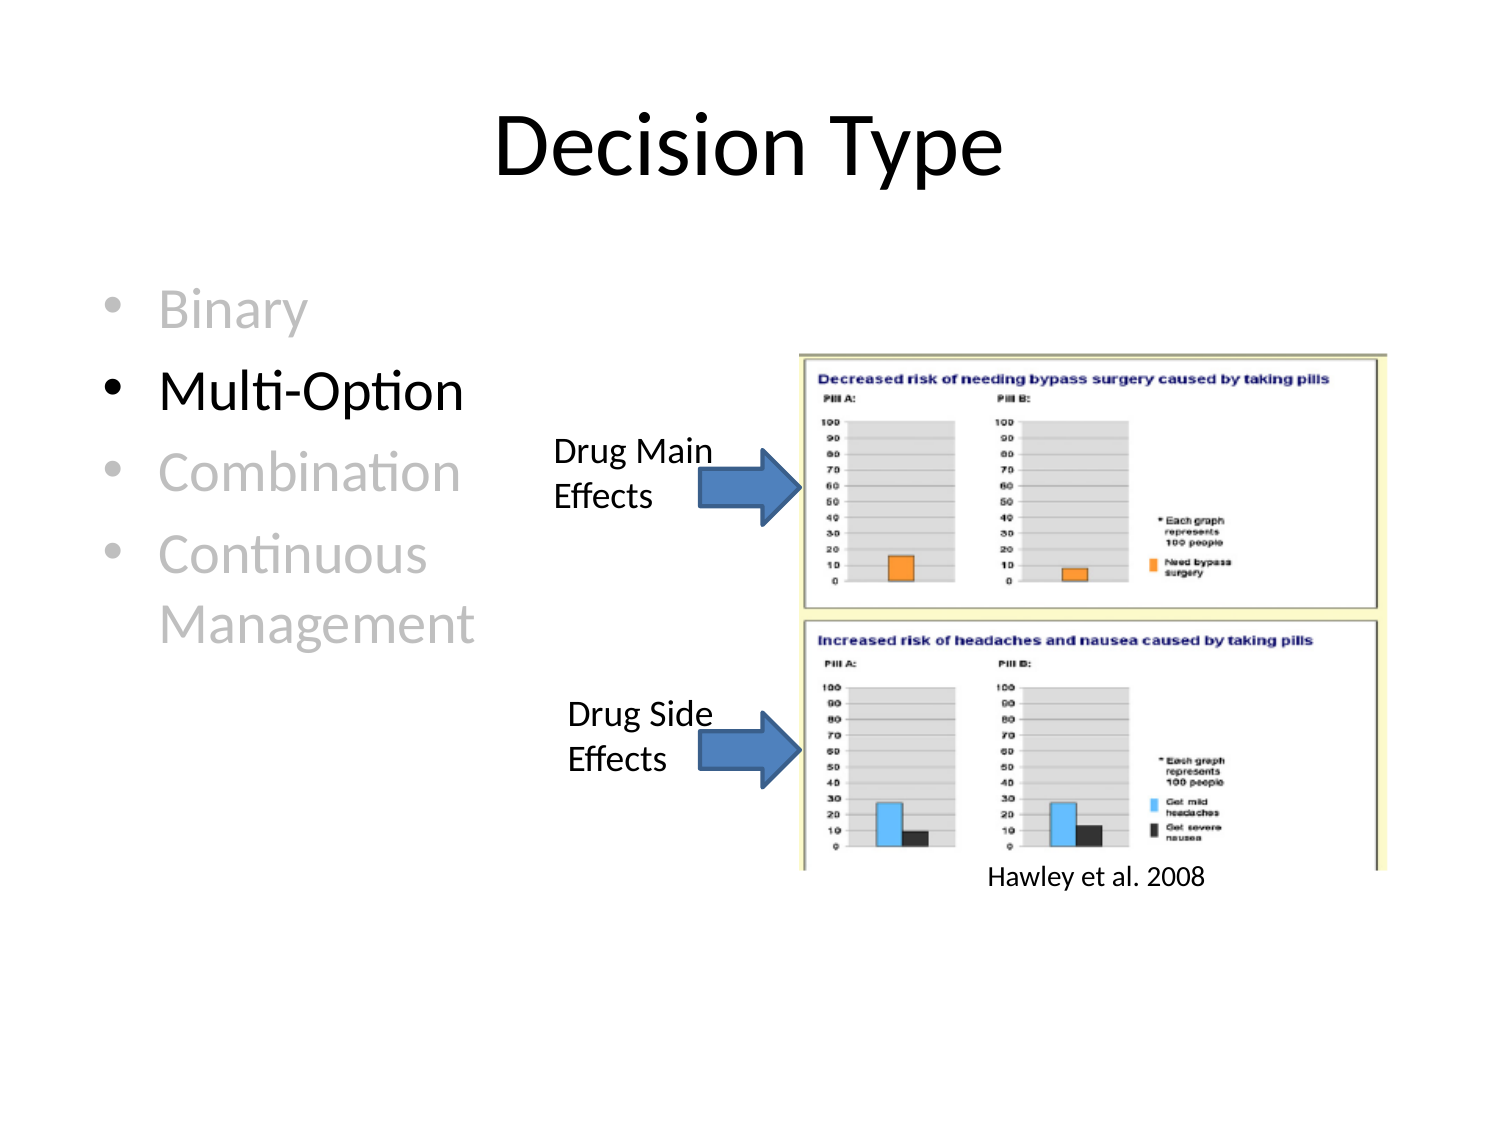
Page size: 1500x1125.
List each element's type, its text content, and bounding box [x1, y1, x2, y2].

list Binary Multi-Option Combination Continuous Management [87, 262, 750, 1005]
title Decision Type [75, 45, 1425, 233]
text_box [729, 710, 793, 790]
text_box Drug Side Effects [552, 681, 729, 787]
text_box Drug Main Effects [538, 418, 729, 524]
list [798, 346, 1389, 921]
text_box [729, 448, 793, 527]
